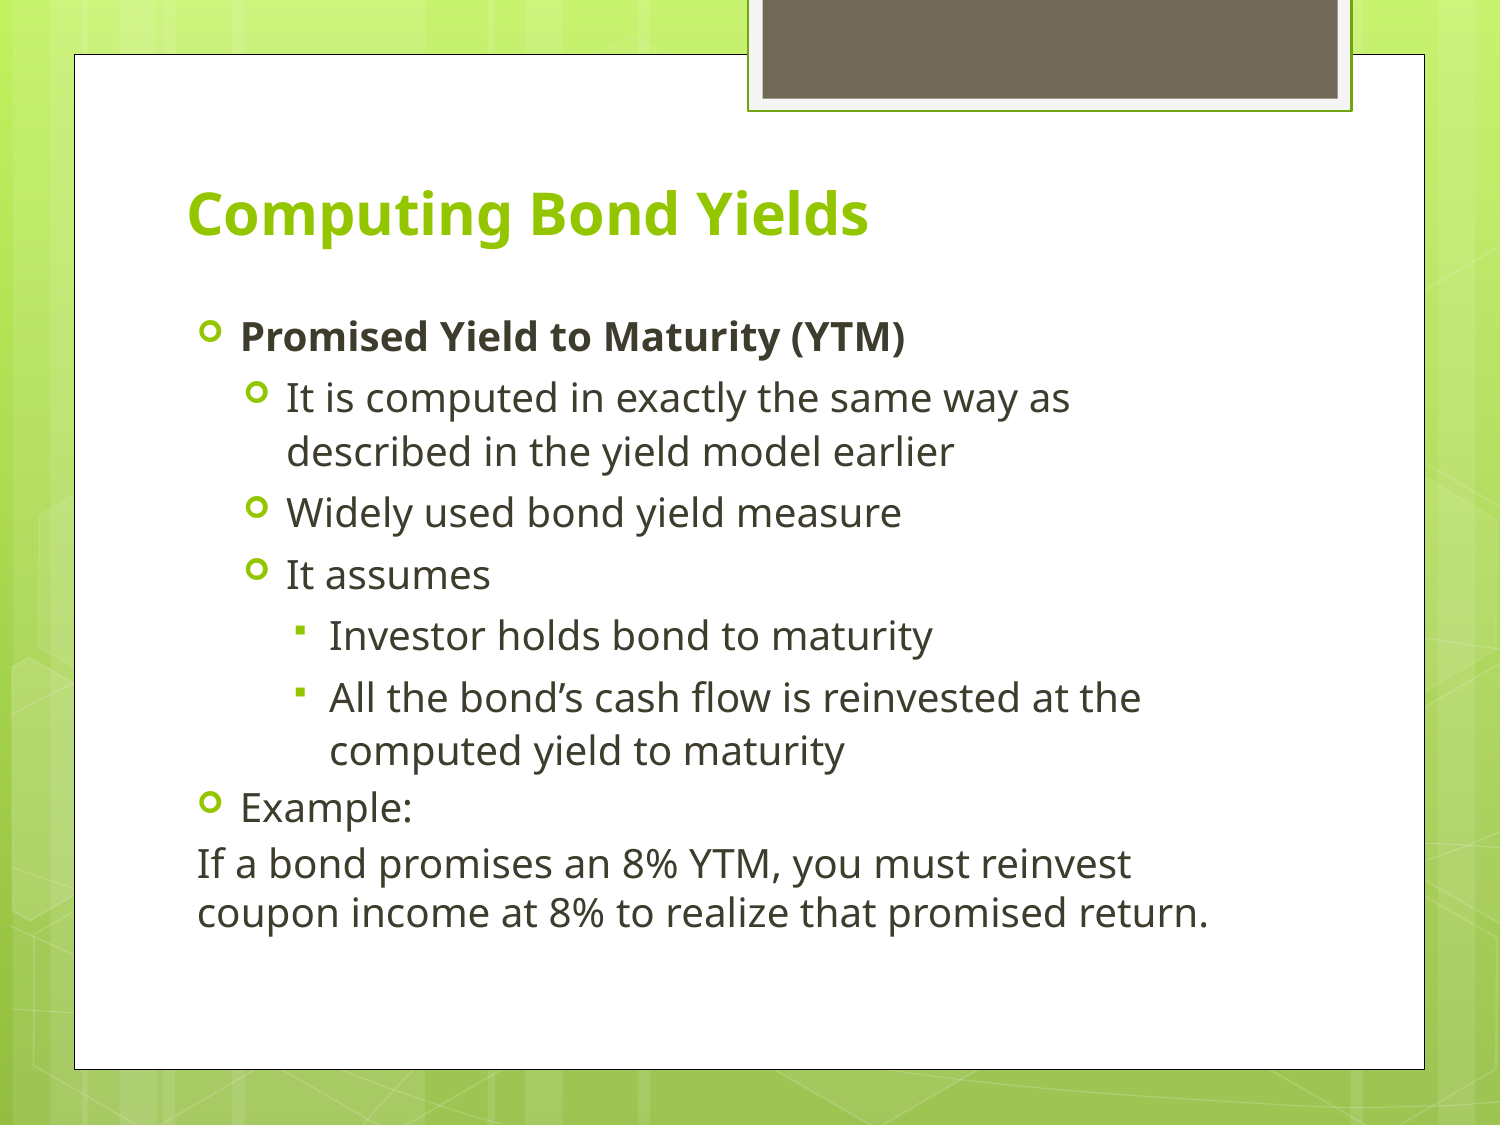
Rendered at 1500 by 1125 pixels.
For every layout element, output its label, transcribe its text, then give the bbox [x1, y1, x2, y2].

list Promised Yield to Maturity (YTM) It is computed in exactly the same way as described in the yield model earlier Widely used bond yield measure It assumes Investor holds bond to maturity All the bond’s cash flow is reinvested at the computed yield to maturity Example: If a bond promises an 8% YTM, you must reinvest coupon income at 8% to realize that promised return. [171, 298, 1283, 957]
title Computing Bond Yields [171, 168, 1324, 255]
